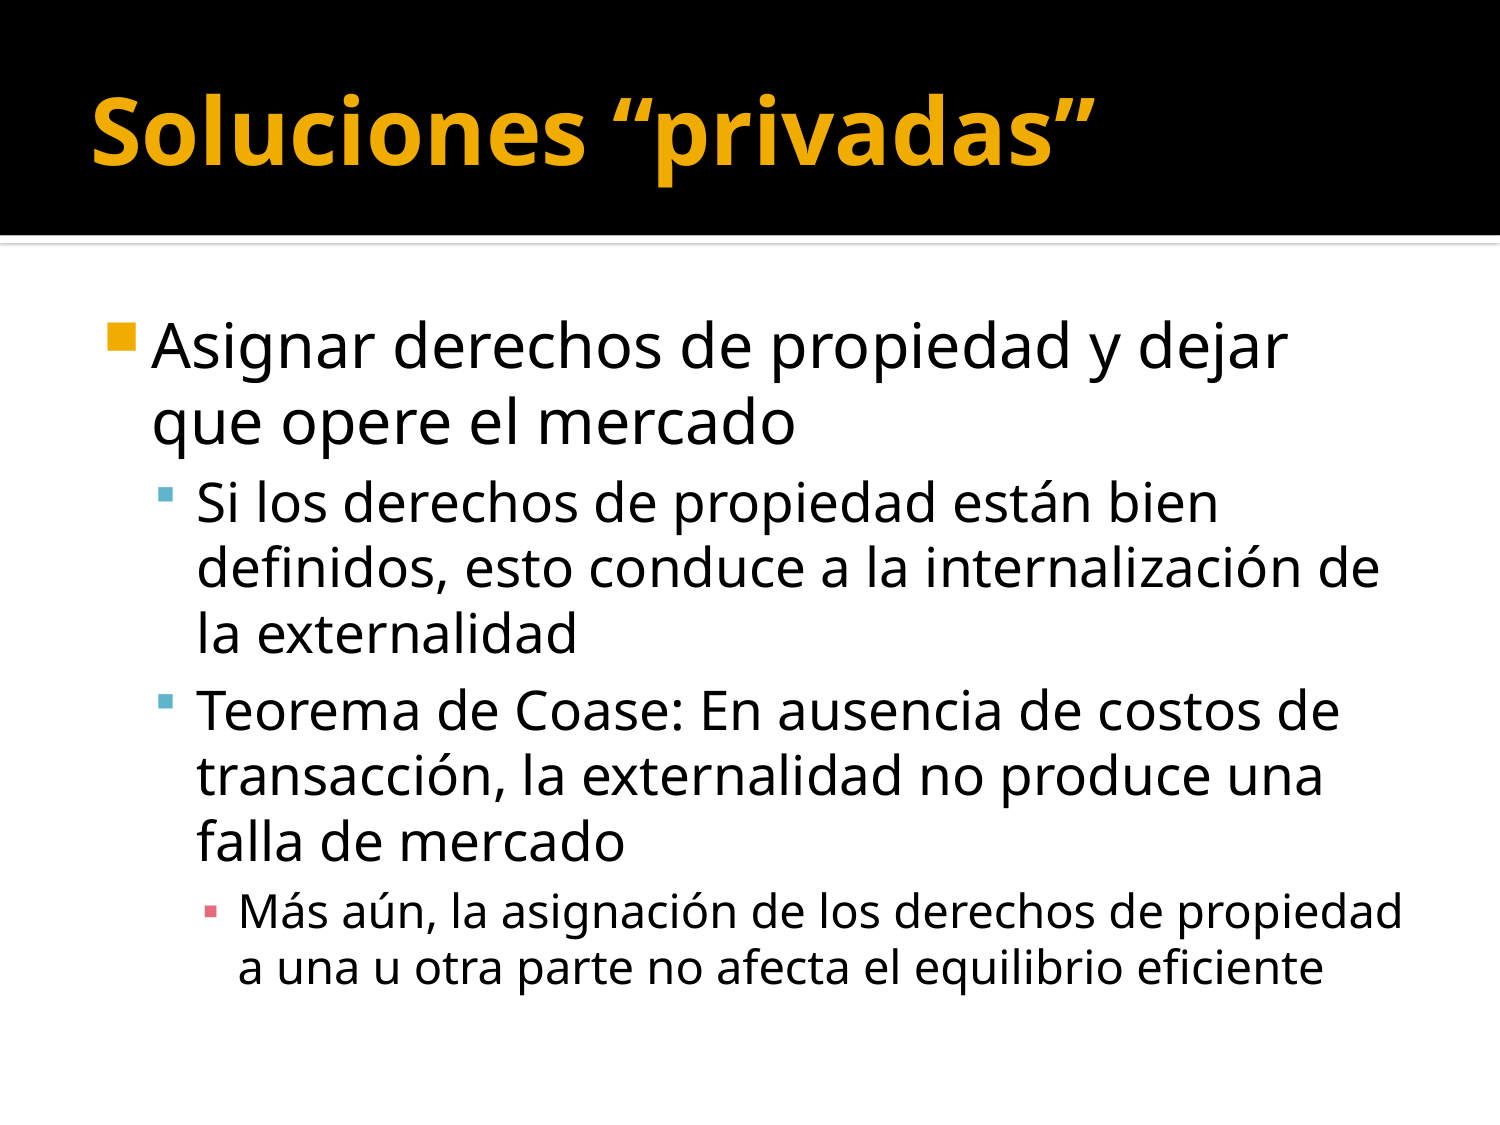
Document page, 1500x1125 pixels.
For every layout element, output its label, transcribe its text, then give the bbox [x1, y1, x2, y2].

list Asignar derechos de propiedad y dejar que opere el mercado Si los derechos de propiedad están bien definidos, esto conduce a la internalización de la externalidad Teorema de Coase: En ausencia de costos de transacción, la externalidad no produce una falla de mercado Más aún, la asignación de los derechos de propiedad a una u otra parte no afecta el equilibrio eficiente [75, 291, 1425, 1050]
title Soluciones “privadas” [75, 25, 1425, 231]
